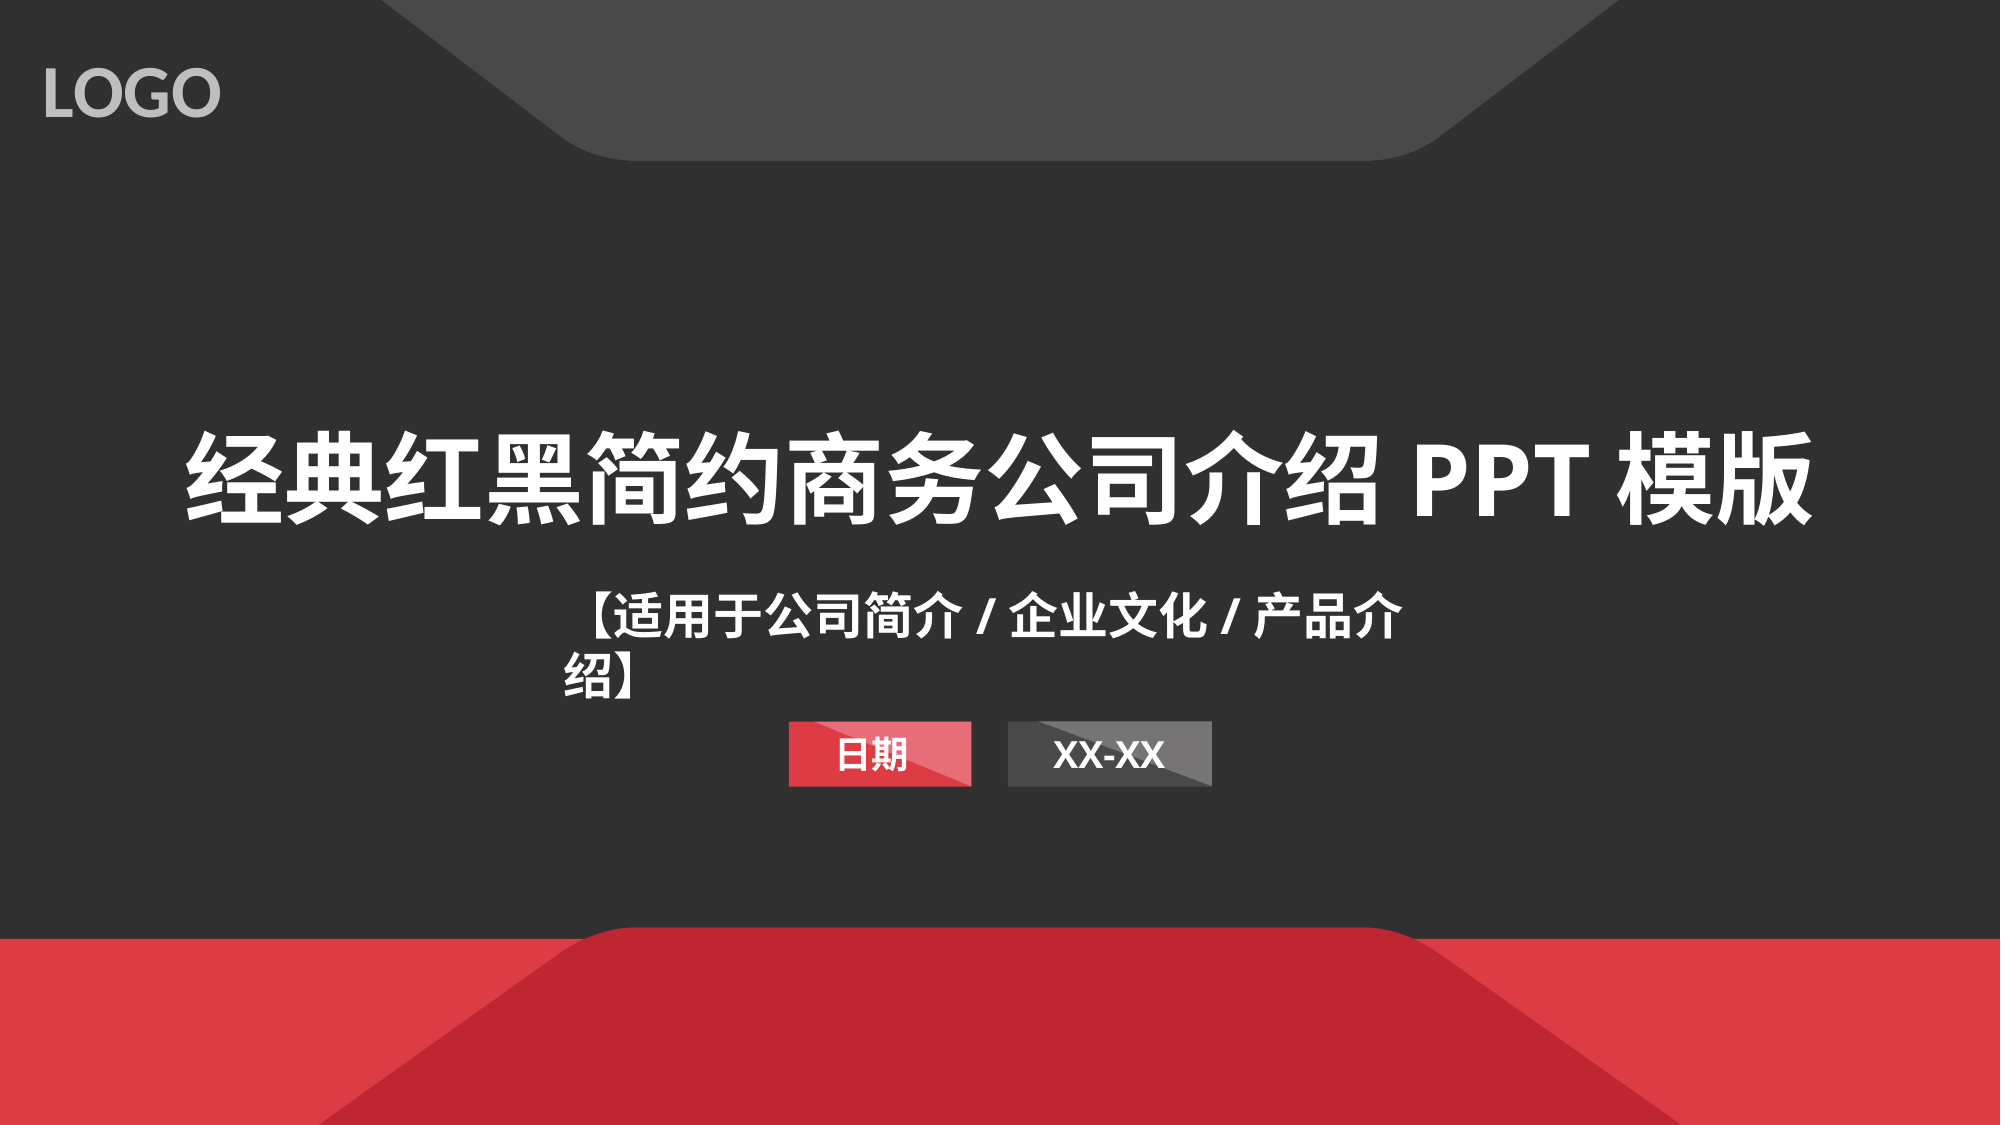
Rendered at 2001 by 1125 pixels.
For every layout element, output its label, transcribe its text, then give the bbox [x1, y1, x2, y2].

text_box LOGO [27, 35, 238, 141]
text_box 【适用于公司简介/企业文化/产品介绍】 [548, 576, 1451, 712]
text_box 经典红黑简约商务公司介绍PPT模版 [169, 408, 1831, 544]
text_box [381, 0, 1619, 161]
text_box [0, 938, 584, 1125]
text_box [1414, 938, 2000, 1125]
text_box [318, 927, 1682, 1125]
text_box [0, 0, 2000, 938]
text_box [788, 721, 1212, 787]
